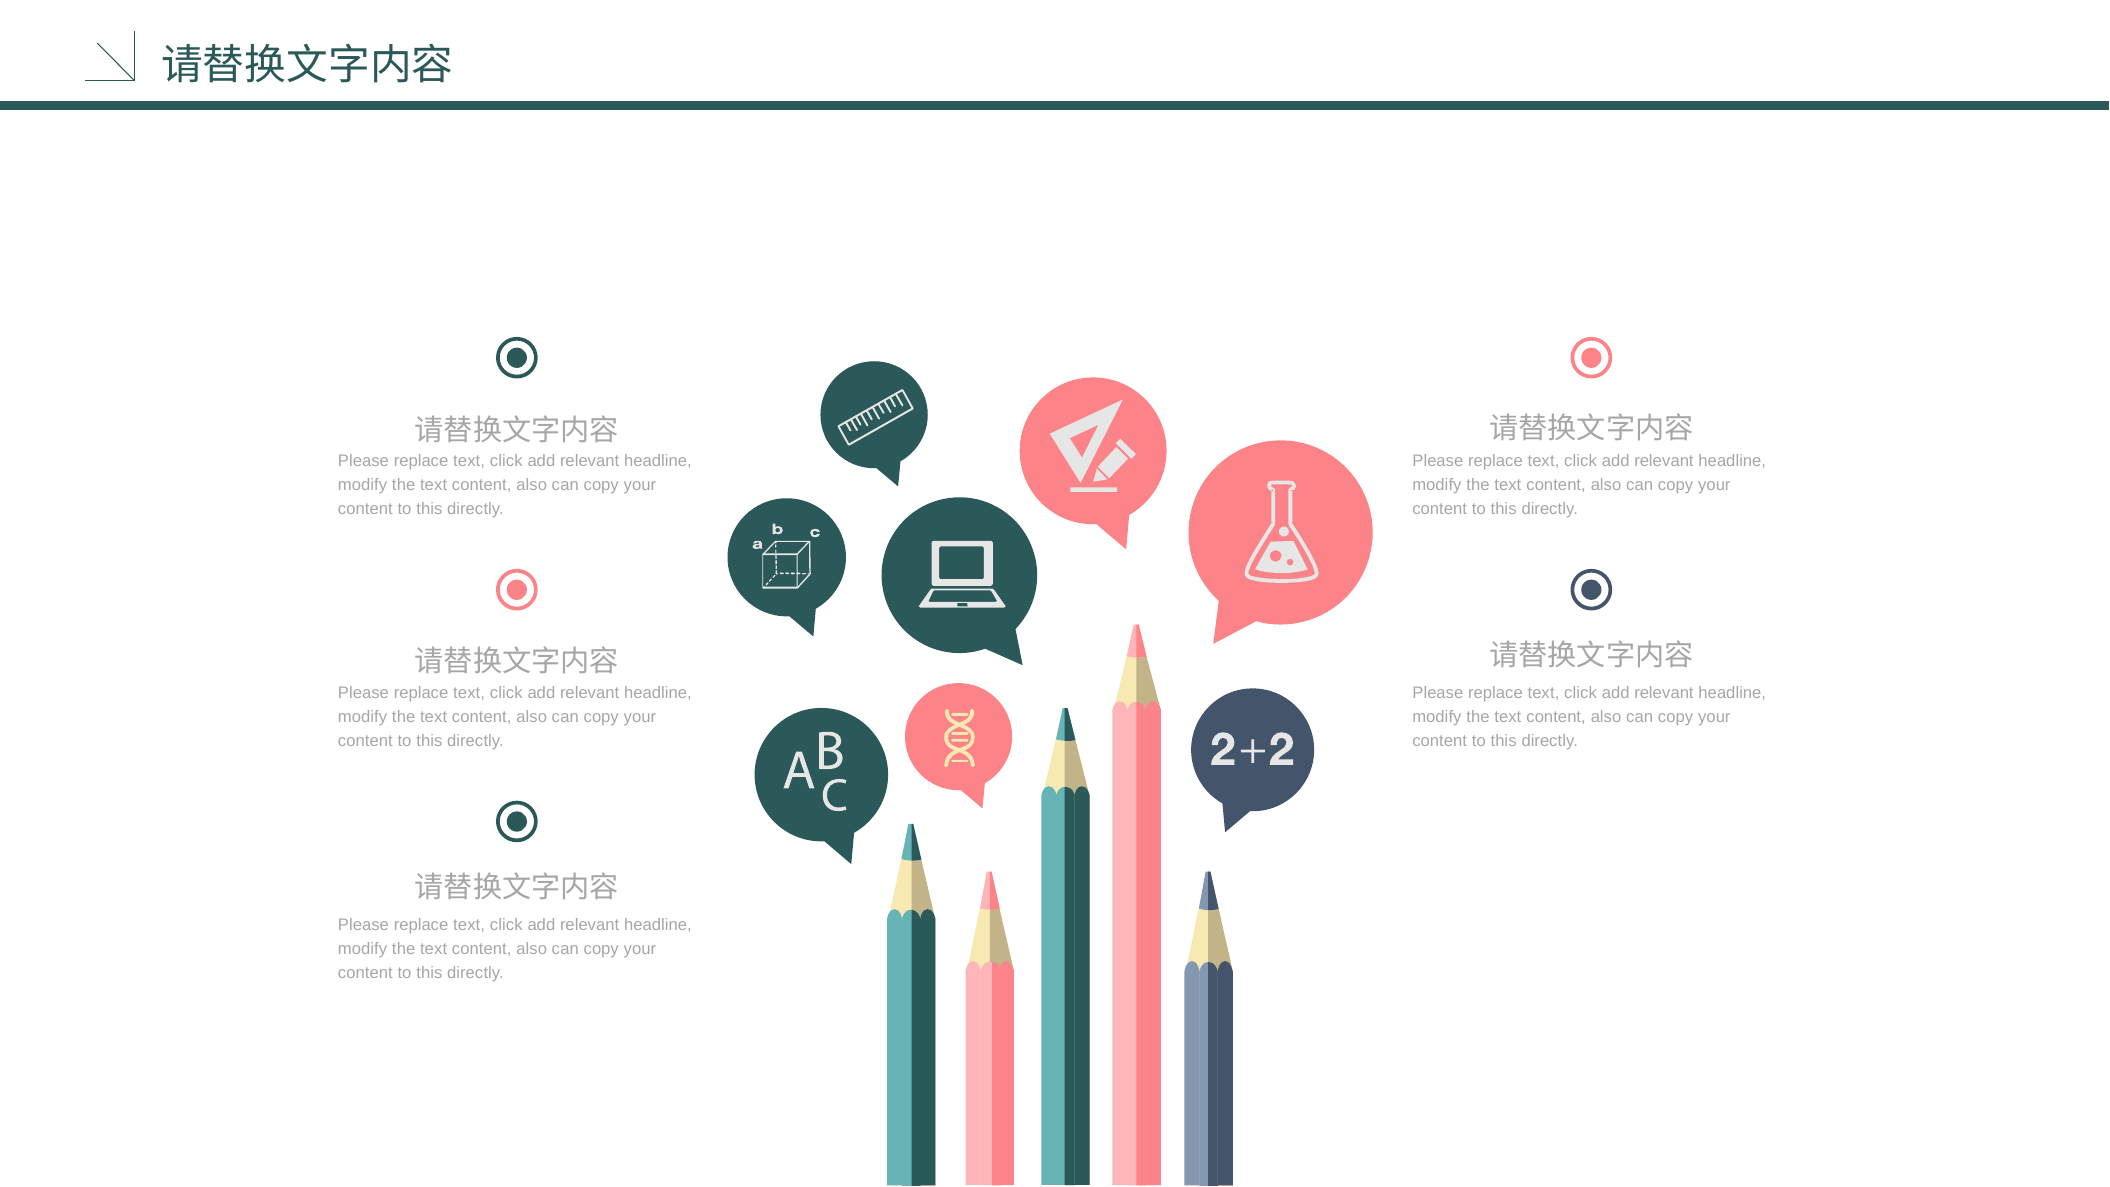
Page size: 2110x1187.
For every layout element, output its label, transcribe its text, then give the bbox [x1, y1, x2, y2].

text_box 请替换文字内容 [145, 22, 500, 94]
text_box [495, 568, 538, 611]
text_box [1570, 568, 1613, 611]
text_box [1191, 688, 1315, 833]
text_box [820, 361, 928, 487]
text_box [495, 800, 538, 843]
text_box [904, 683, 1013, 809]
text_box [754, 707, 889, 865]
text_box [337, 861, 696, 981]
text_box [1412, 629, 1771, 749]
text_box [495, 336, 538, 379]
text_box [1112, 624, 1161, 1186]
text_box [337, 634, 696, 749]
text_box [965, 871, 1014, 1186]
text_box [1412, 402, 1771, 517]
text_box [1184, 871, 1233, 1186]
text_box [727, 498, 846, 637]
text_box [872, 488, 1043, 666]
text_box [337, 404, 696, 517]
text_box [1041, 707, 1090, 1186]
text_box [1183, 431, 1382, 644]
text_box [887, 823, 936, 1186]
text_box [1019, 377, 1167, 550]
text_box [1570, 336, 1613, 379]
